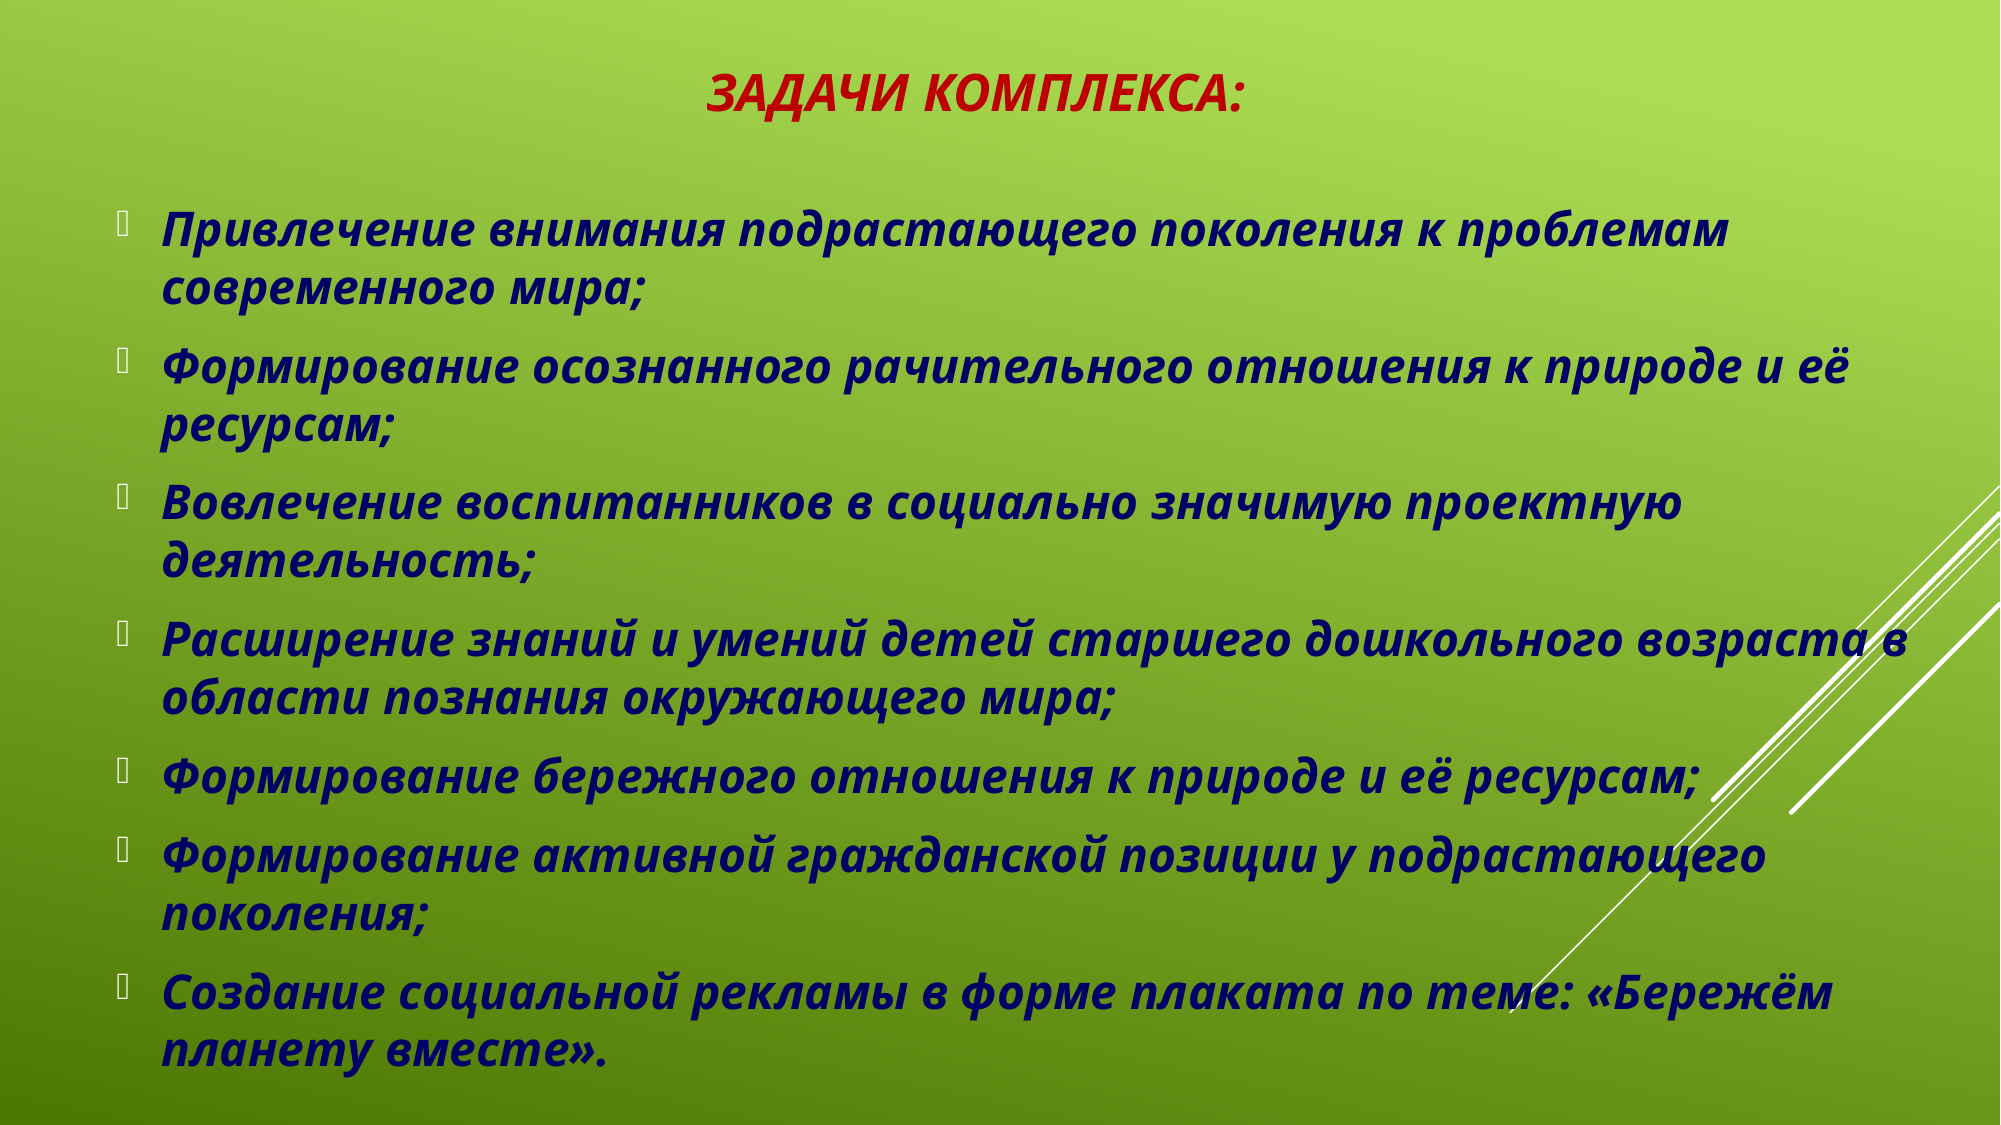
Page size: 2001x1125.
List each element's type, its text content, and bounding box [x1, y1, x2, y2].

title ЗАДАЧИ Комплекса: [275, 51, 1676, 121]
list Привлечение внимания подрастающего поколения к проблемам современного мира; Формирование осознанного рачительного отношения к природе и её ресурсам; Вовлечение воспитанников в социально значимую проектную деятельность; Расширение знаний и умений детей старшего дошкольного возраста в области познания окружающего мира; Формирование бережного отношения к природе и её ресурсам; Формирование активной гражданской позиции у подрастающего поколения; Создание социальной рекламы в форме плаката по теме: «Бережём планету вместе». [101, 121, 1957, 1087]
